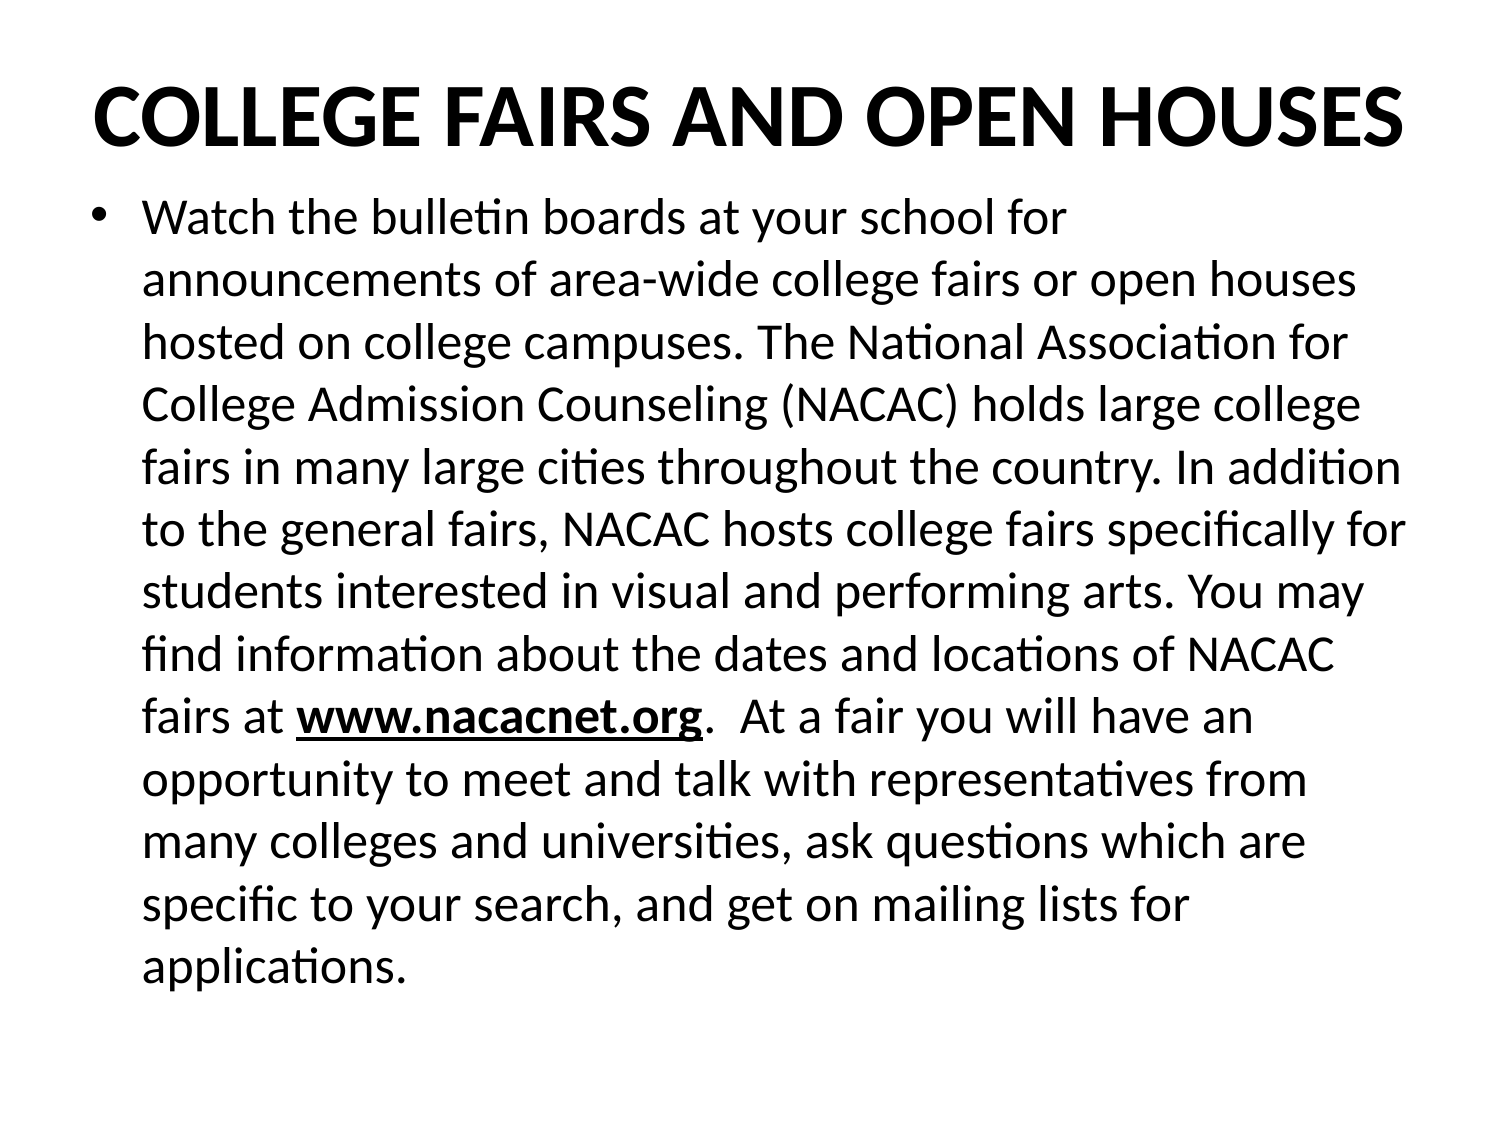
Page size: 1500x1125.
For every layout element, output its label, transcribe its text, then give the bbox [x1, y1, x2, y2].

title COLLEGE FAIRS AND OPEN HOUSES [75, 45, 1425, 174]
list Watch the bulletin boards at your school for announcements of area-wide college fairs or open houses hosted on college campuses. The National Association for College Admission Counseling (NACAC) holds large college fairs in many large cities throughout the country. In addition to the general fairs, NACAC hosts college fairs specifically for students interested in visual and performing arts. You may find information about the dates and locations of NACAC fairs at www.nacacnet.org. At a fair you will have an opportunity to meet and talk with representatives from many colleges and universities, ask questions which are specific to your search, and get on mailing lists for applications. [75, 174, 1425, 1005]
